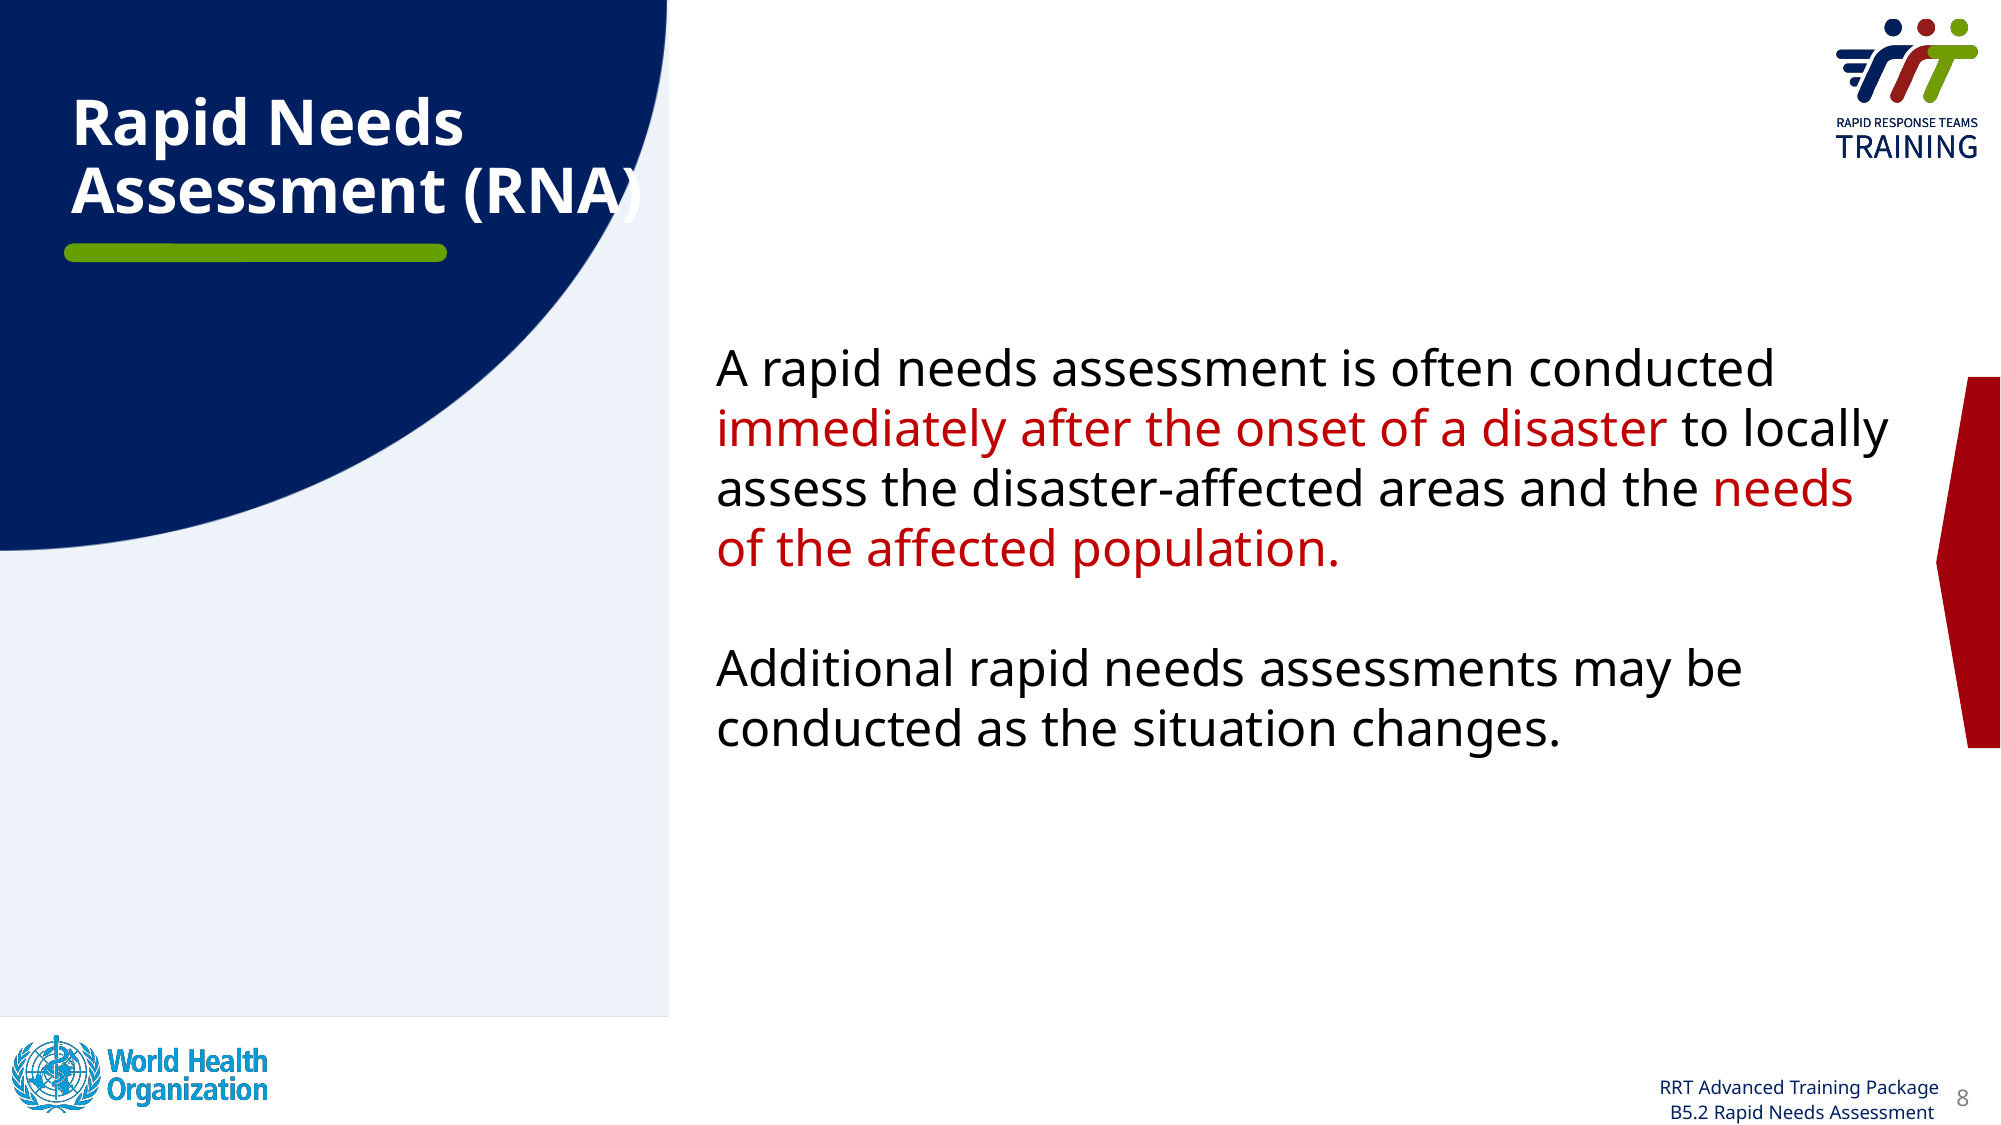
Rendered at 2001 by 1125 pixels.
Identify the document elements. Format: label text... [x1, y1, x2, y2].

picture [71, 1053, 90, 1091]
text_box Rapid Needs Assessment (RNA) [63, 52, 653, 266]
picture [12, 1035, 54, 1068]
picture [22, 1062, 26, 1077]
text_box A rapid needs assessment is often conducted immediately after the onset of a disaster to locally assess the disaster-affected areas and the needs of the affected population. Additional rapid needs assessments may be conducted as the situation changes. [708, 328, 1908, 764]
picture [40, 1062, 47, 1070]
picture [1835, 19, 1978, 167]
picture [46, 1056, 54, 1062]
picture [50, 1108, 62, 1113]
picture [0, 0, 669, 1018]
picture [34, 1054, 43, 1078]
picture [12, 1083, 48, 1113]
picture [24, 1054, 36, 1087]
picture [59, 1035, 267, 1113]
picture [36, 1088, 78, 1105]
picture [30, 1083, 37, 1091]
